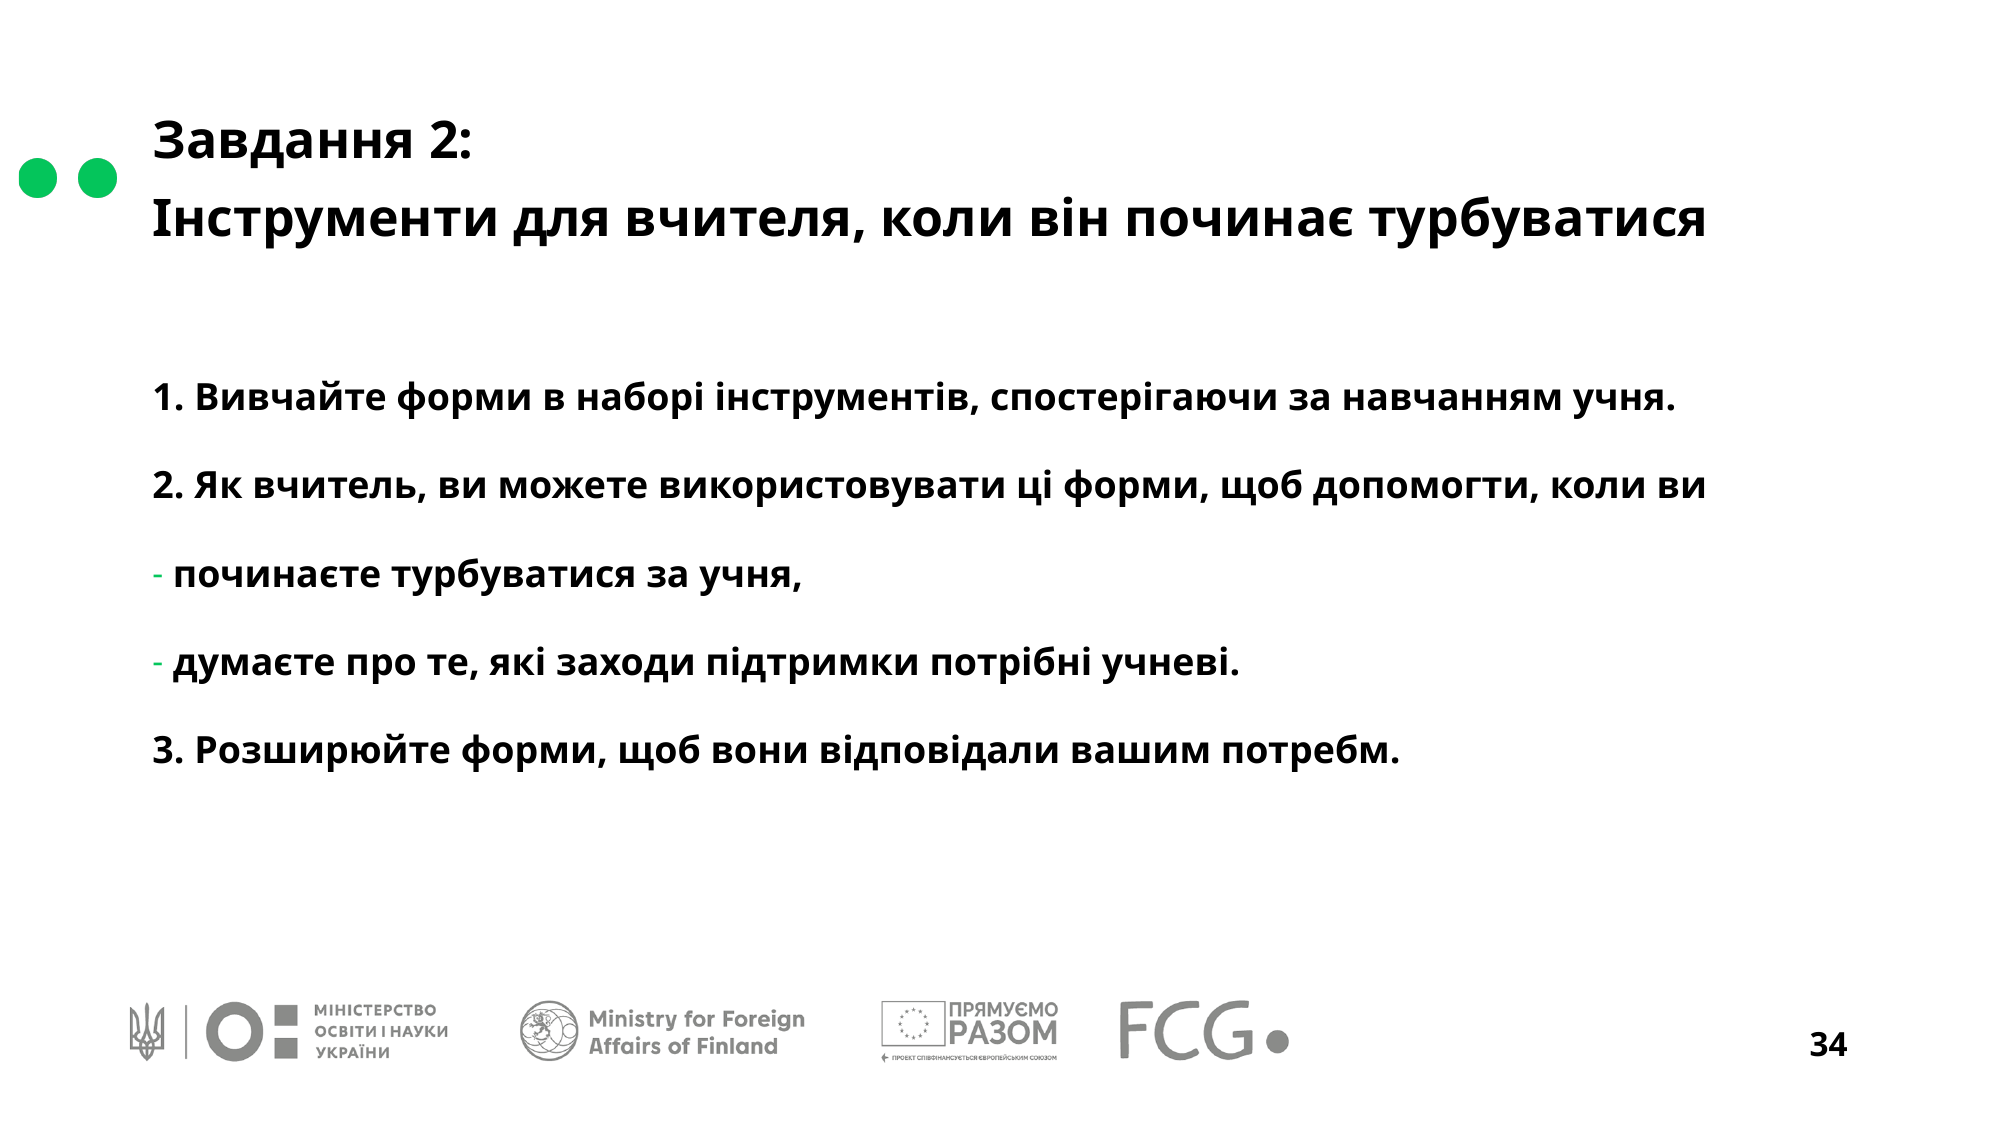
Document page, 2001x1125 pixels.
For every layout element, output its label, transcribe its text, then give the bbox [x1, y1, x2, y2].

slide_number 34 [1736, 1015, 1863, 1076]
picture [18, 158, 117, 198]
title Завдання 2: Інструменти для вчителя, коли він починає турбуватися [137, 59, 1863, 277]
list 1. Вивчайте форми в наборі інструментів, спостерігаючи за навчанням учня. 2. Як вчитель, ви можете використовувати ці форми, щоб допомогти, коли ви починаєте турбуватися за учня, думаєте про те, які заходи підтримки потрібні учневі. 3. Розширюйте форми, щоб вони відповідали вашим потребм. [137, 277, 1904, 938]
picture [42, 940, 1374, 1125]
